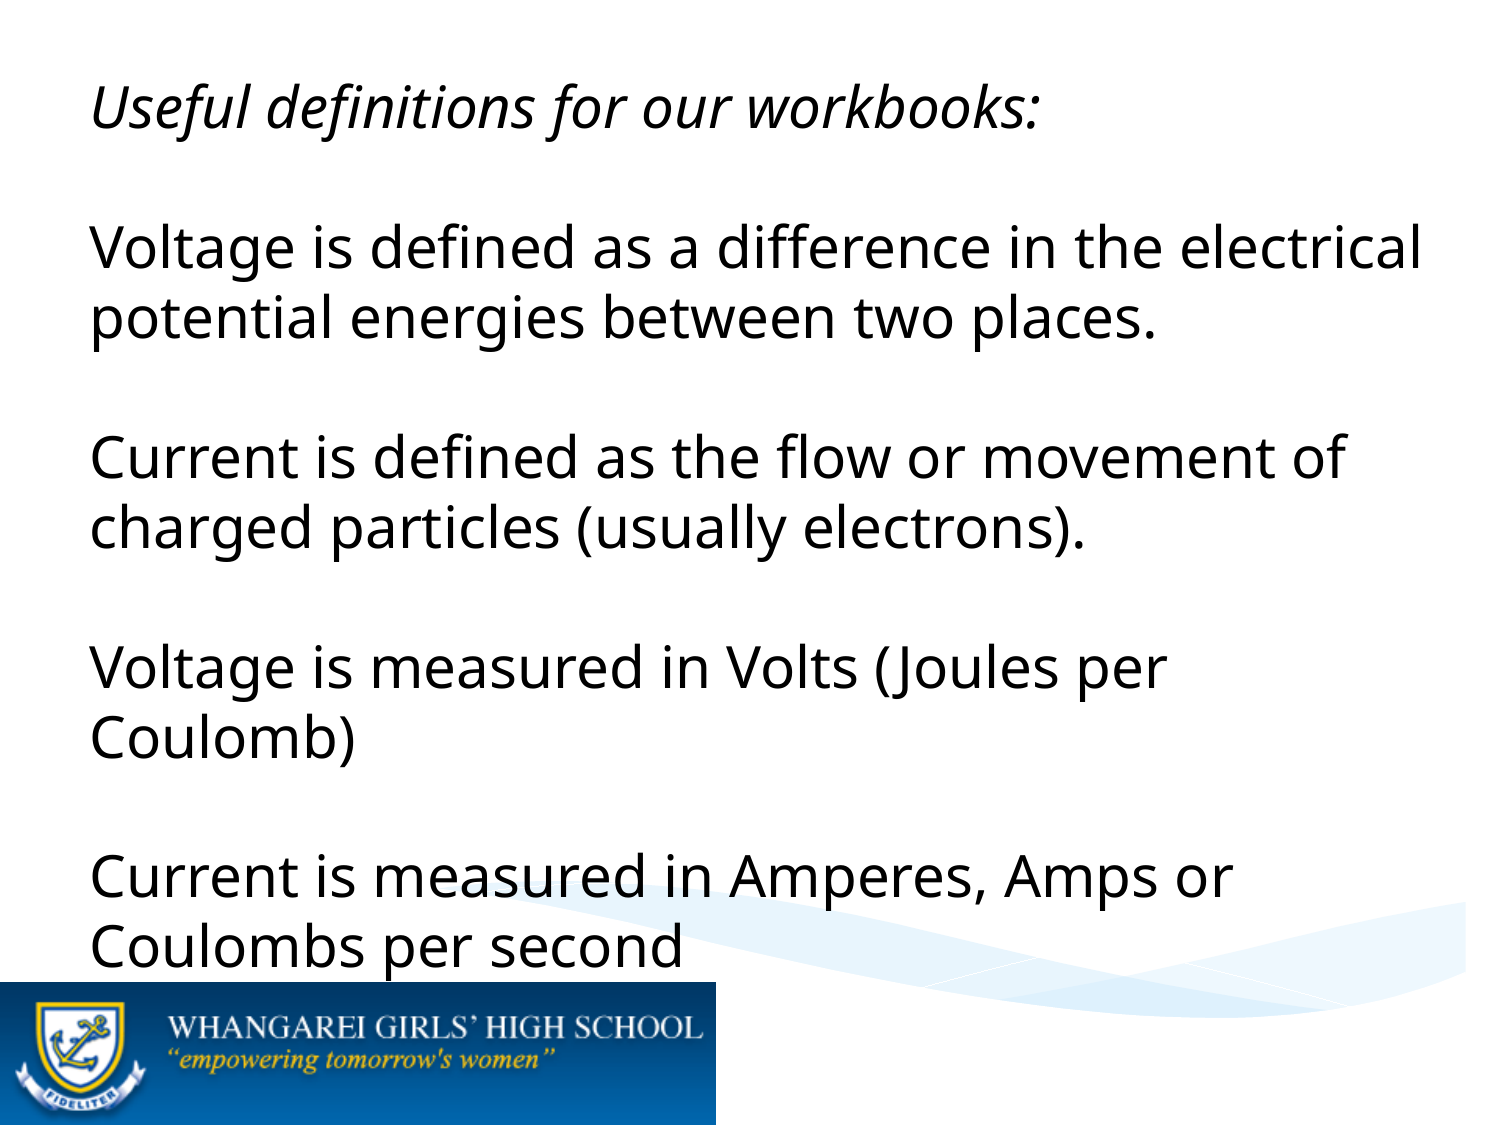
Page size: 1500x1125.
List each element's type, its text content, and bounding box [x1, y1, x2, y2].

picture [0, 982, 716, 1125]
text_box Useful definitions for our workbooks: Voltage is defined as a difference in the electrical potential energies between two places. Current is defined as the flow or movement of charged particles (usually electrons). Voltage is measured in Volts (Joules per Coulomb) Current is measured in Amperes, Amps or Coulombs per second [75, 62, 1450, 987]
